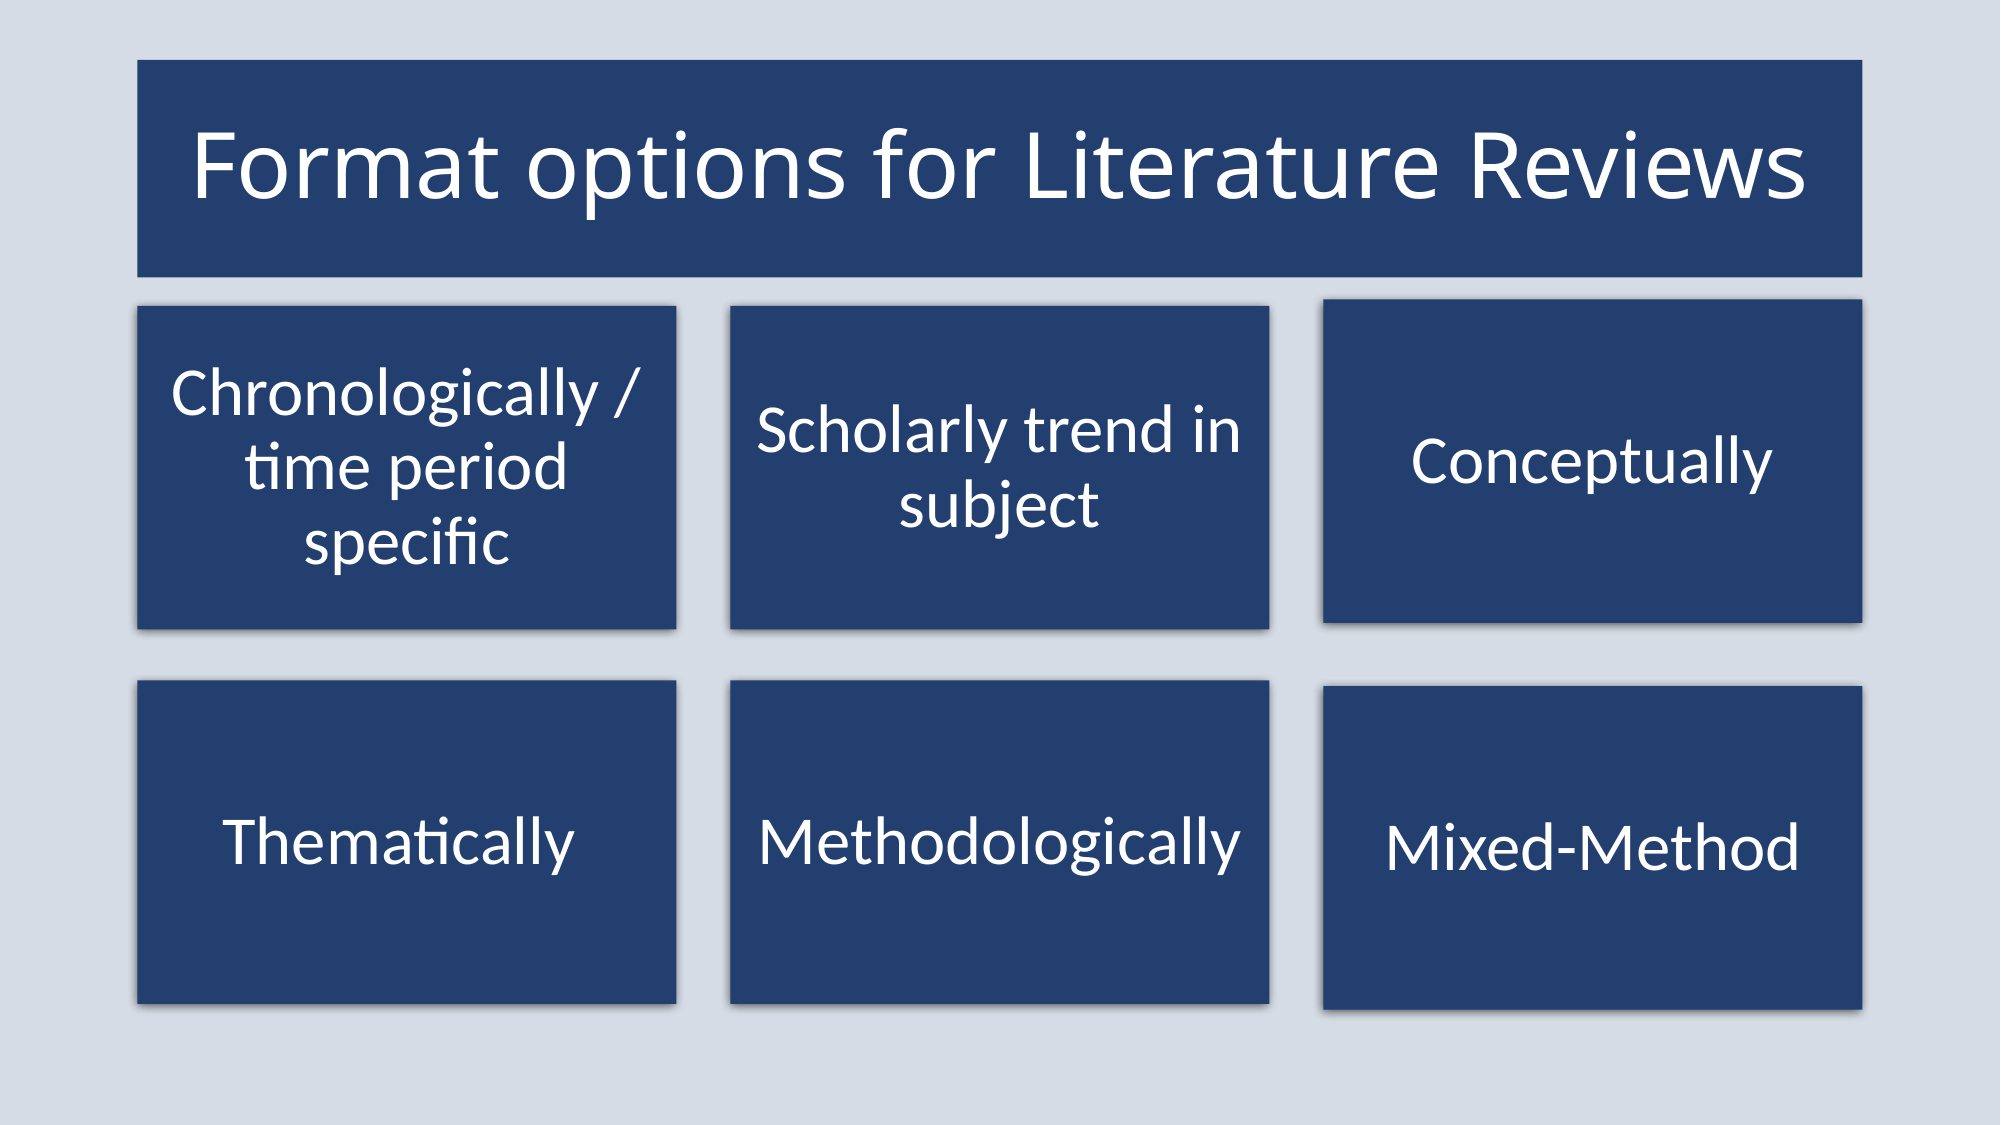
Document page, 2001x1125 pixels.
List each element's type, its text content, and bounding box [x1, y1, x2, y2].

title Format options for Literature Reviews [137, 59, 1863, 278]
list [137, 299, 1863, 1014]
